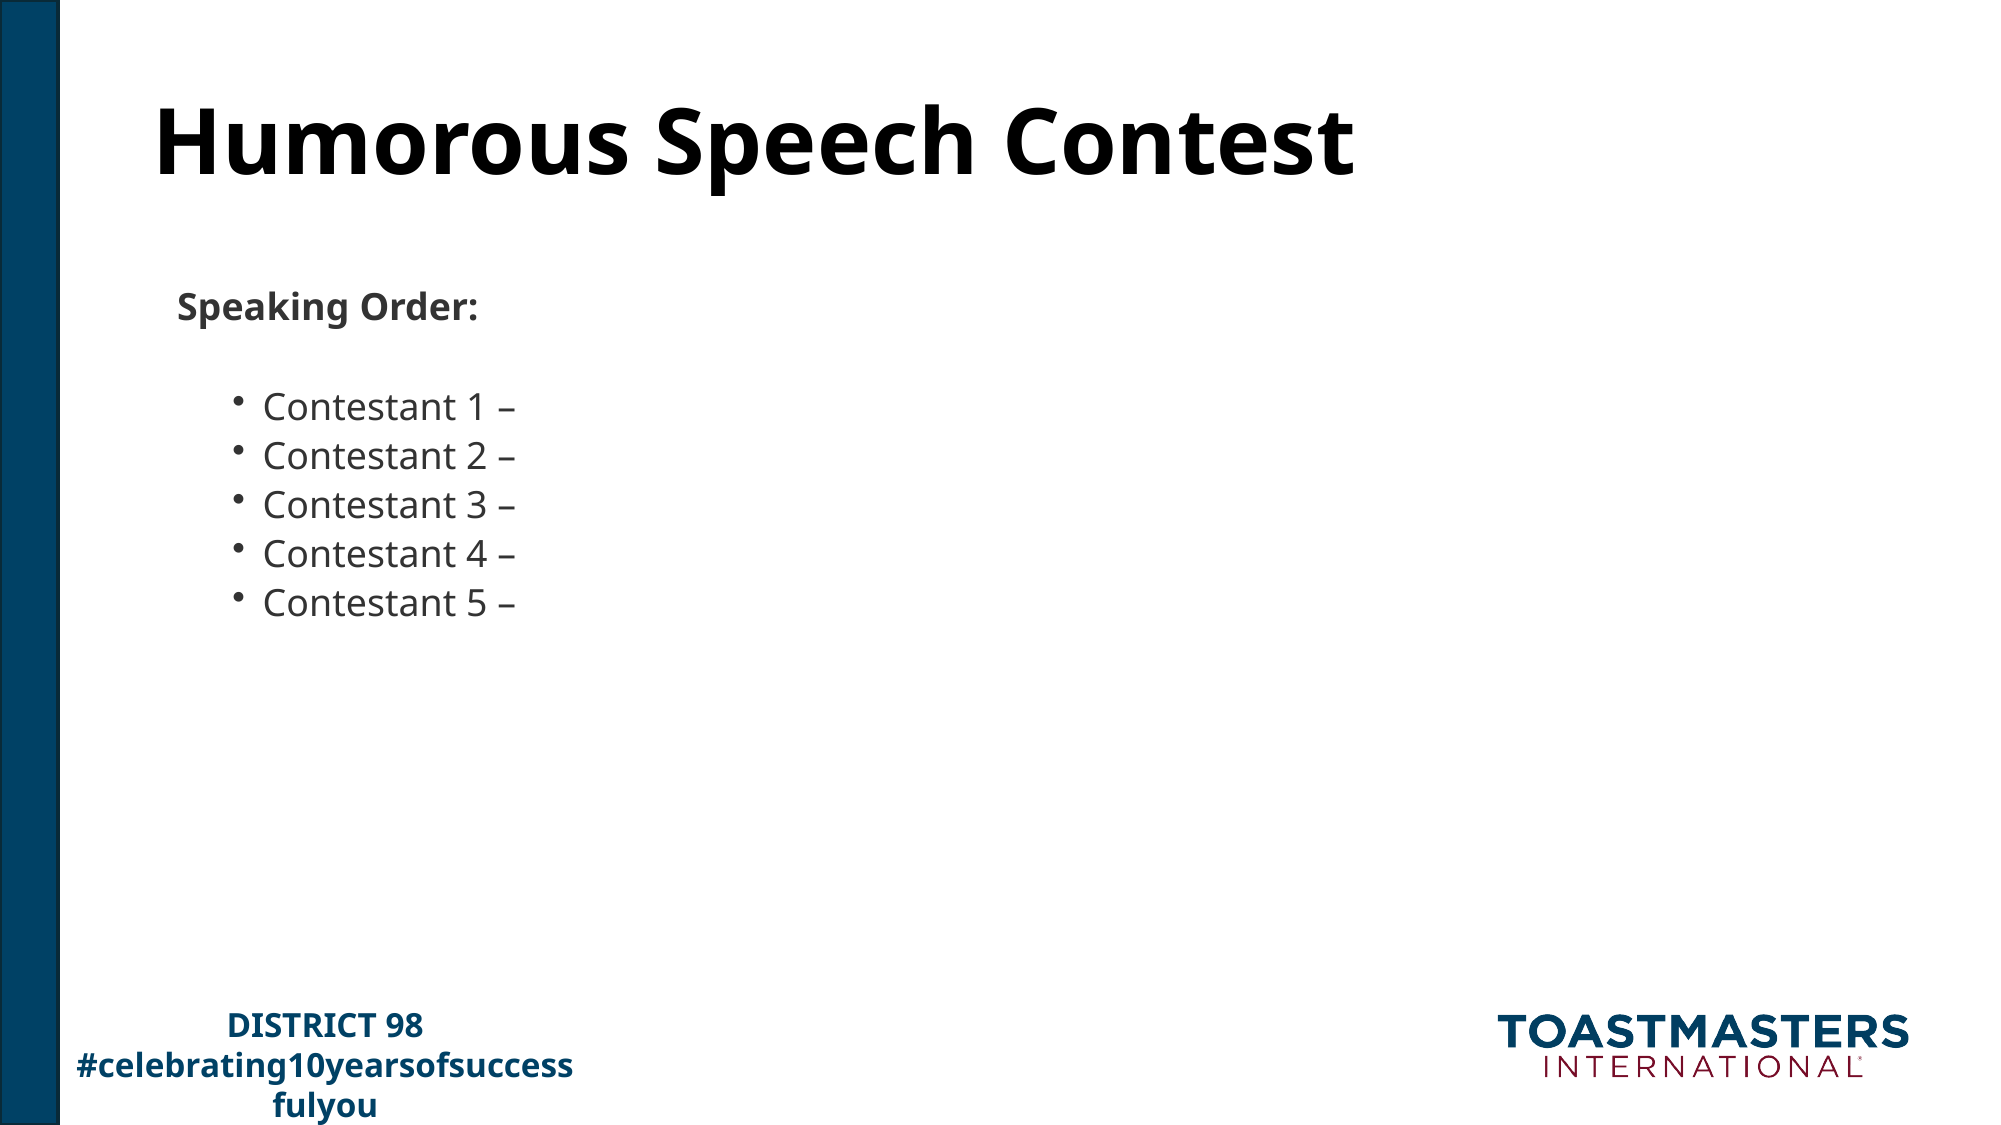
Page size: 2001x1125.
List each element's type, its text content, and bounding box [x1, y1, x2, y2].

text_box Speaking Order: Contestant 1 – Contestant 2 – Contestant 3 – Contestant 4 – Contestant 5 – [175, 268, 854, 625]
text_box DISTRICT 98 #celebrating10yearsofsuccessfulyou [57, 996, 593, 1125]
text_box [0, 0, 60, 1125]
title Humorous Speech Contest [137, 59, 1944, 229]
picture [1383, 631, 2000, 1125]
